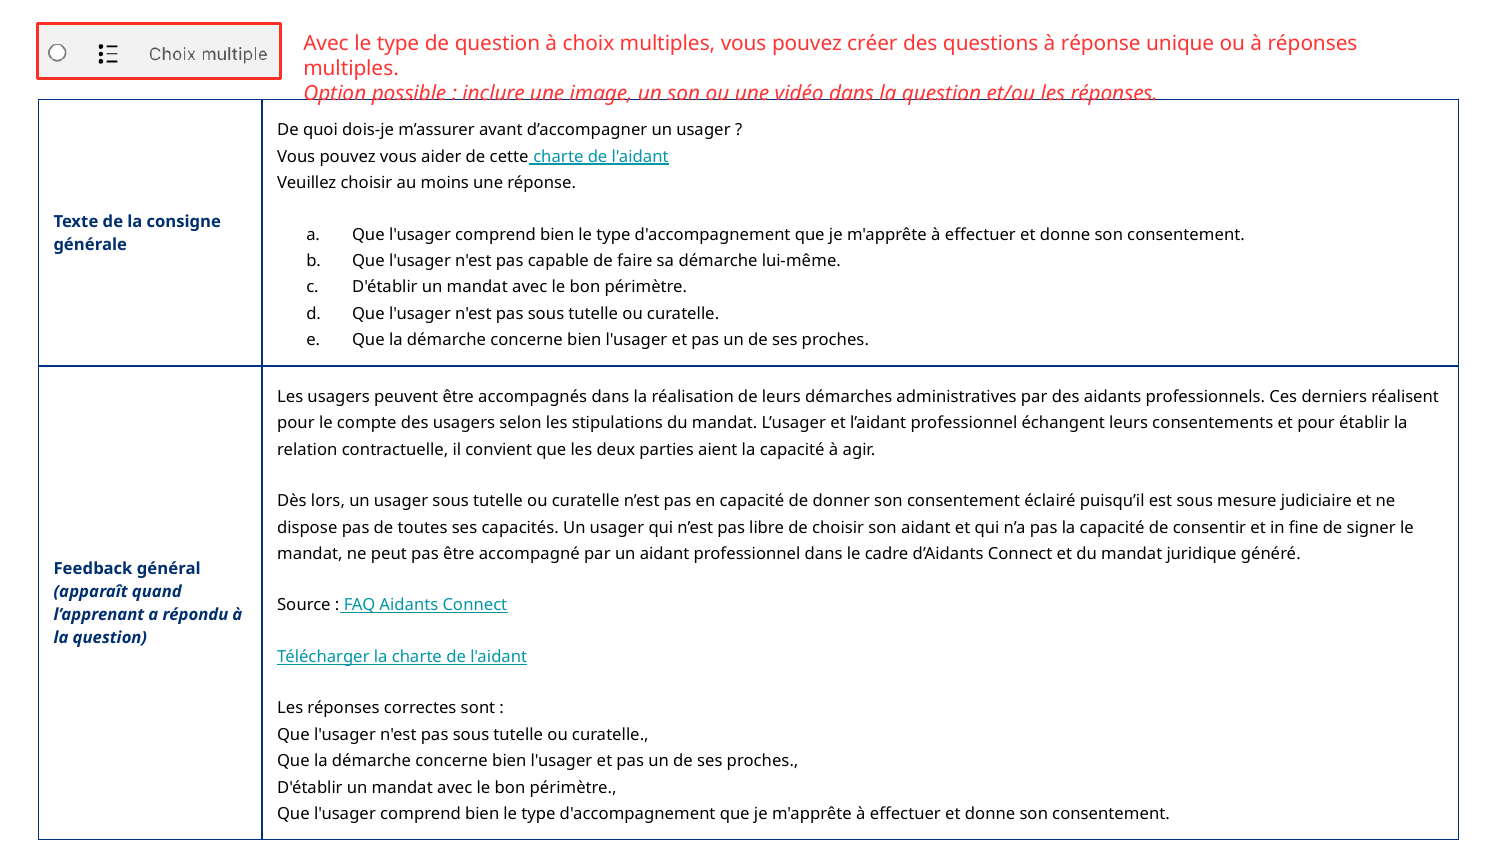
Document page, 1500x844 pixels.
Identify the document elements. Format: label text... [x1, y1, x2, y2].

picture [38, 25, 279, 78]
table_cell Feedback général (apparaît quand l’apprenant a répondu à la question) [39, 367, 261, 839]
table_header Texte de la consigne générale [39, 100, 261, 365]
table_header De quoi dois-je m’assurer avant d’accompagner un usager ? Vous pouvez vous aider de cette charte de l'aidant Veuillez choisir au moins une réponse. Que l'usager comprend bien le type d'accompagnement que je m'apprête à effectuer et donne son consentement. Que l'usager n'est pas capable de faire sa démarche lui-même. D'établir un mandat avec le bon périmètre. Que l'usager n'est pas sous tutelle ou curatelle. Que la démarche concerne bien l'usager et pas un de ses proches. [263, 100, 1458, 365]
table_cell Les usagers peuvent être accompagnés dans la réalisation de leurs démarches administratives par des aidants professionnels. Ces derniers réalisent pour le compte des usagers selon les stipulations du mandat. L’usager et l’aidant professionnel échangent leurs consentements et pour établir la relation contractuelle, il convient que les deux parties aient la capacité à agir. Dès lors, un usager sous tutelle ou curatelle n’est pas en capacité de donner son consentement éclairé puisqu’il est sous mesure judiciaire et ne dispose pas de toutes ses capacités. Un usager qui n’est pas libre de choisir son aidant et qui n’a pas la capacité de consentir et in fine de signer le mandat, ne peut pas être accompagné par un aidant professionnel dans le cadre d’Aidants Connect et du mandat juridique généré. Source : FAQ Aidants Connect Télécharger la charte de l'aidant Les réponses correctes sont : Que l'usager n'est pas sous tutelle ou curatelle., Que la démarche concerne bien l'usager et pas un de ses proches., D'établir un mandat avec le bon périmètre., Que l'usager comprend bien le type d'accompagnement que je m'apprête à effectuer et donne son consentement. [263, 367, 1458, 839]
text_box Avec le type de question à choix multiples, vous pouvez créer des questions à réponse unique ou à réponses multiples. Option possible : inclure une image, un son ou une vidéo dans la question et/ou les réponses. [288, 14, 1459, 106]
